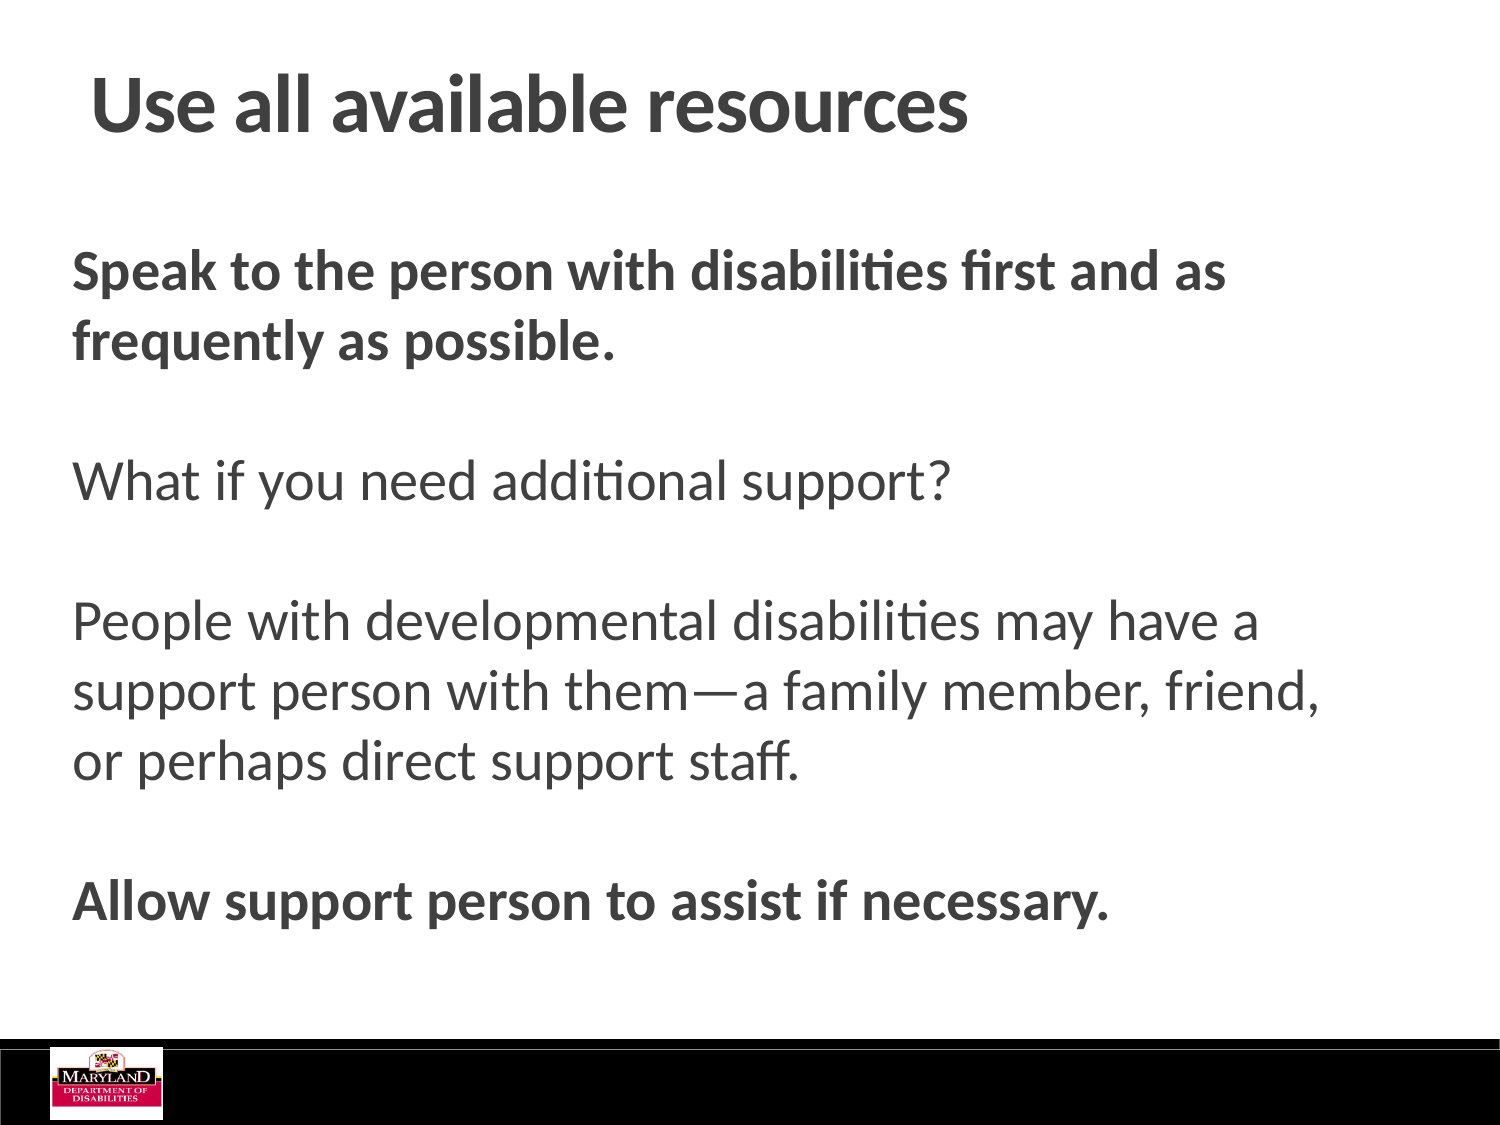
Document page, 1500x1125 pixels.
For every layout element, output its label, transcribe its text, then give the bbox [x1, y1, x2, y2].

title Use all available resources [75, 62, 1425, 1018]
picture [50, 1047, 57, 1120]
text_box Speak to the person with disabilities first and as frequently as possible. What if you need additional support? People with developmental disabilities may have a support person with them—a family member, friend, or perhaps direct support staff. Allow support person to assist if necessary. [57, 224, 1371, 1125]
